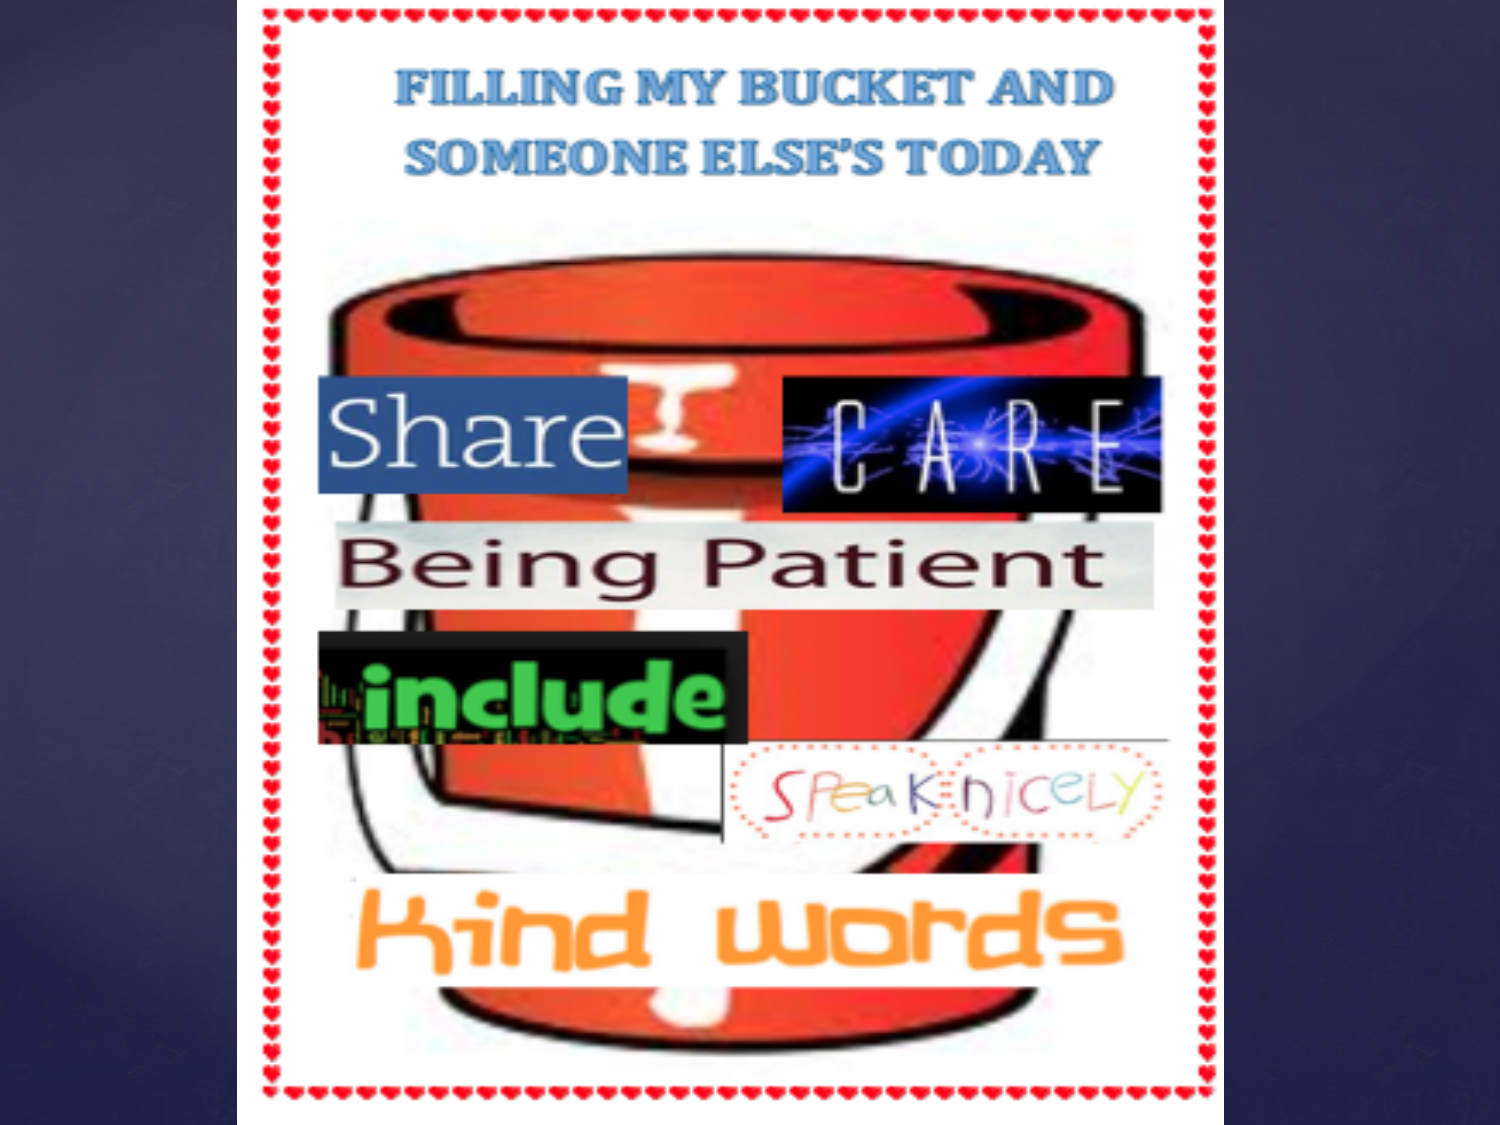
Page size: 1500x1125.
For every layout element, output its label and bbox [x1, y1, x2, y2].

picture [237, 0, 1224, 1125]
